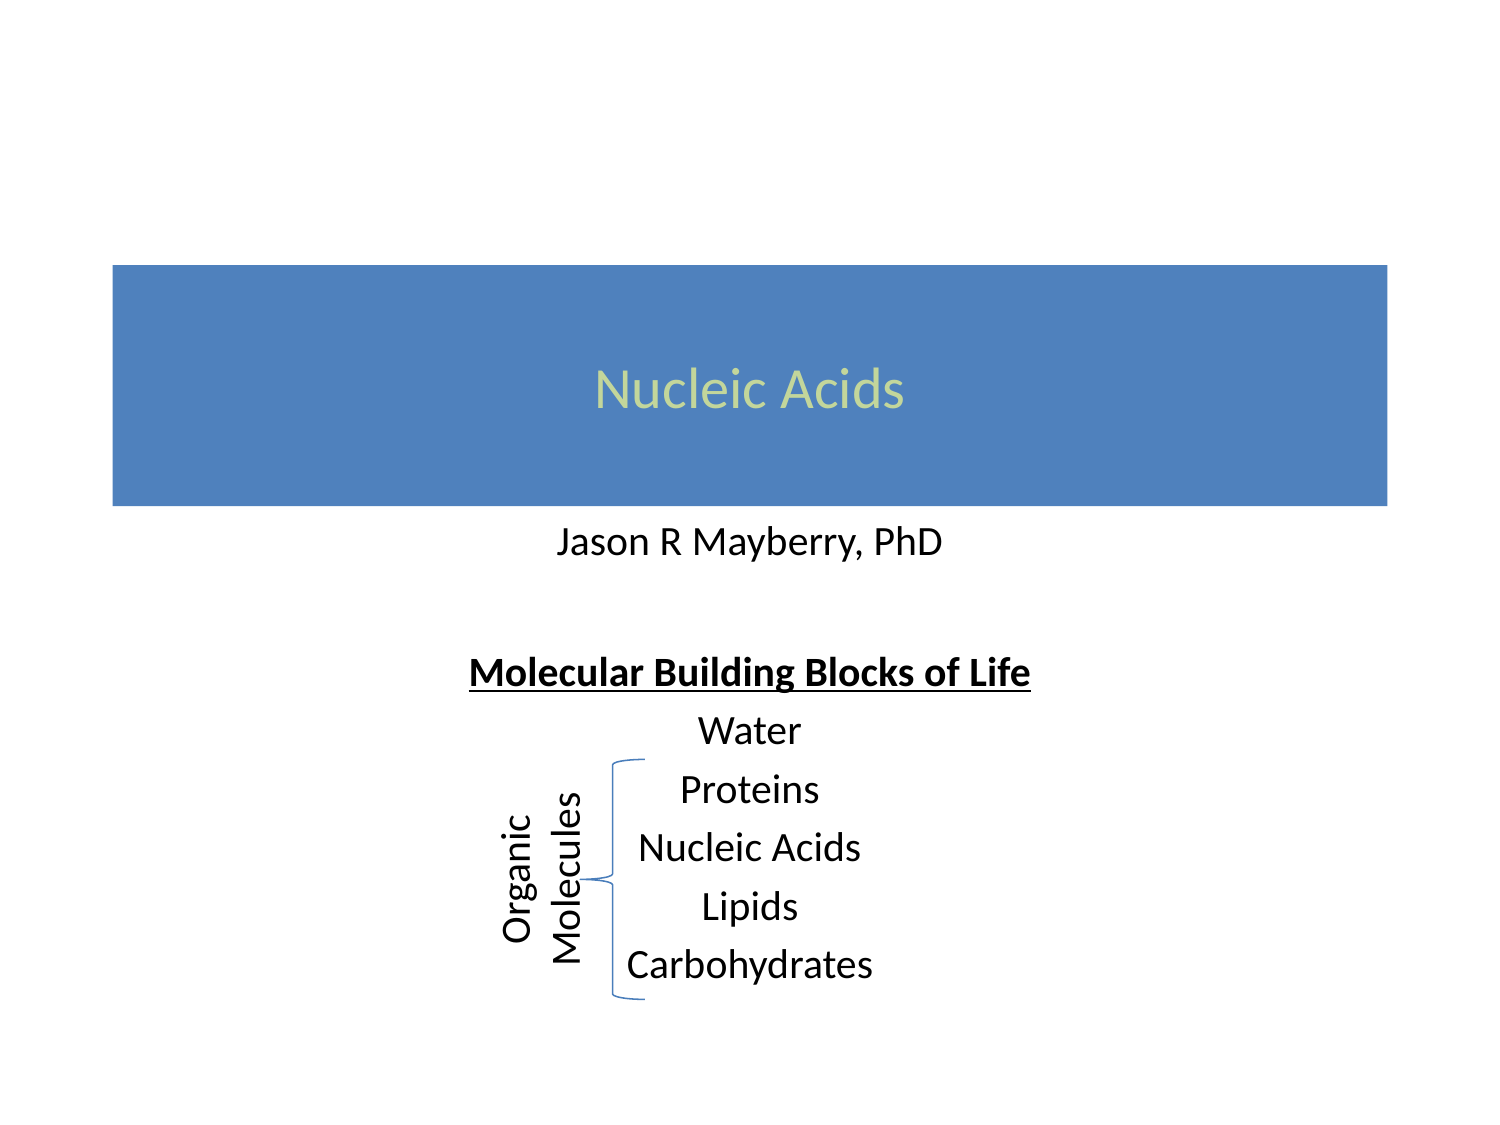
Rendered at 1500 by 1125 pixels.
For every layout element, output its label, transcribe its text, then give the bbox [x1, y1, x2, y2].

text_box [579, 758, 645, 1001]
text_box Organic Molecules [480, 759, 596, 1000]
title Nucleic Acids [112, 265, 1388, 506]
text_box Molecular Building Blocks of Life Water Proteins Nucleic Acids Lipids Carbohydrates [224, 637, 1275, 1099]
text_box Jason R Mayberry, PhD [112, 506, 1388, 571]
